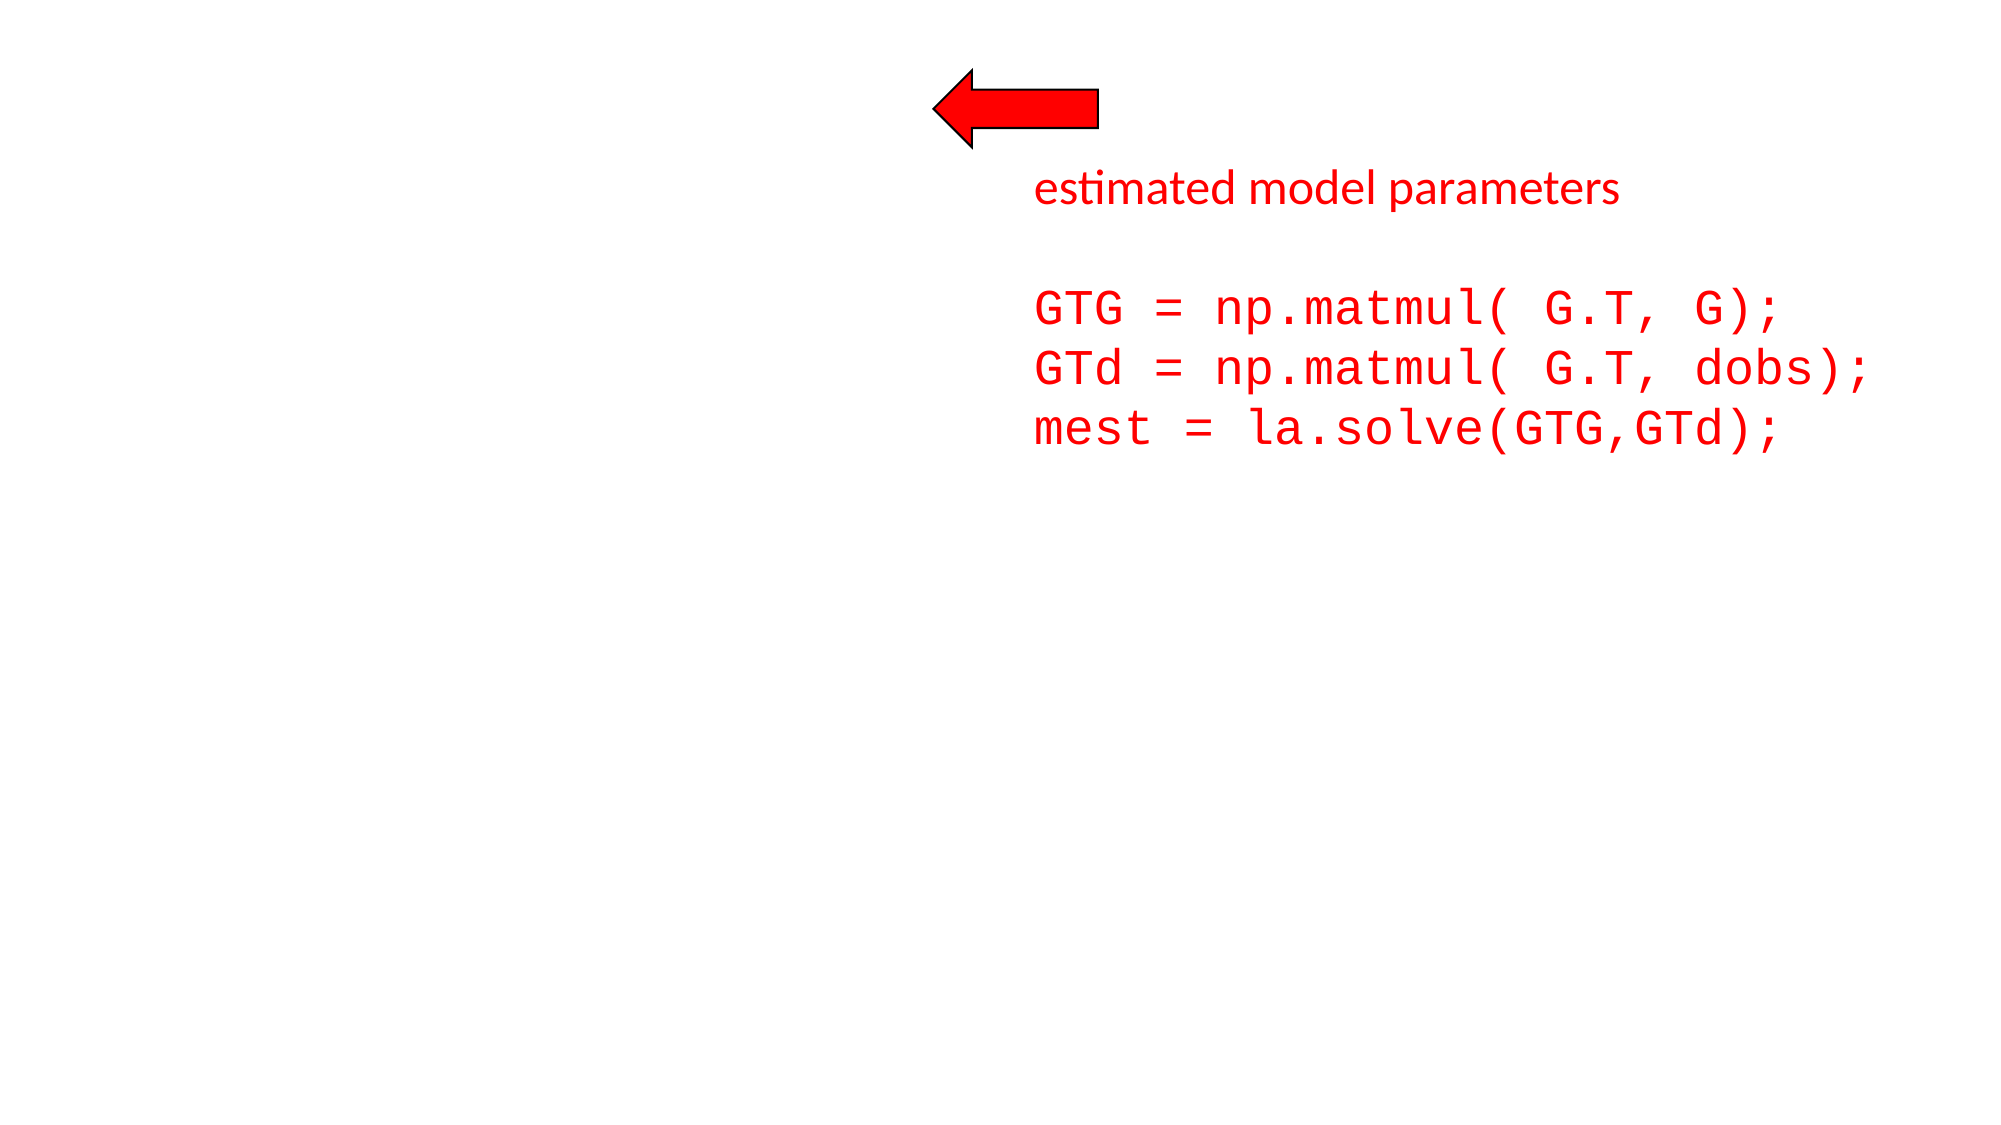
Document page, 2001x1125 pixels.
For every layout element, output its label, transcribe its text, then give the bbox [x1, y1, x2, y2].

text_box estimated model parameters GTG = np.matmul( G.T, G); GTd = np.matmul( G.T, dobs); mest = la.solve(GTG,GTd); [1019, 147, 1889, 522]
text_box [932, 67, 1099, 150]
